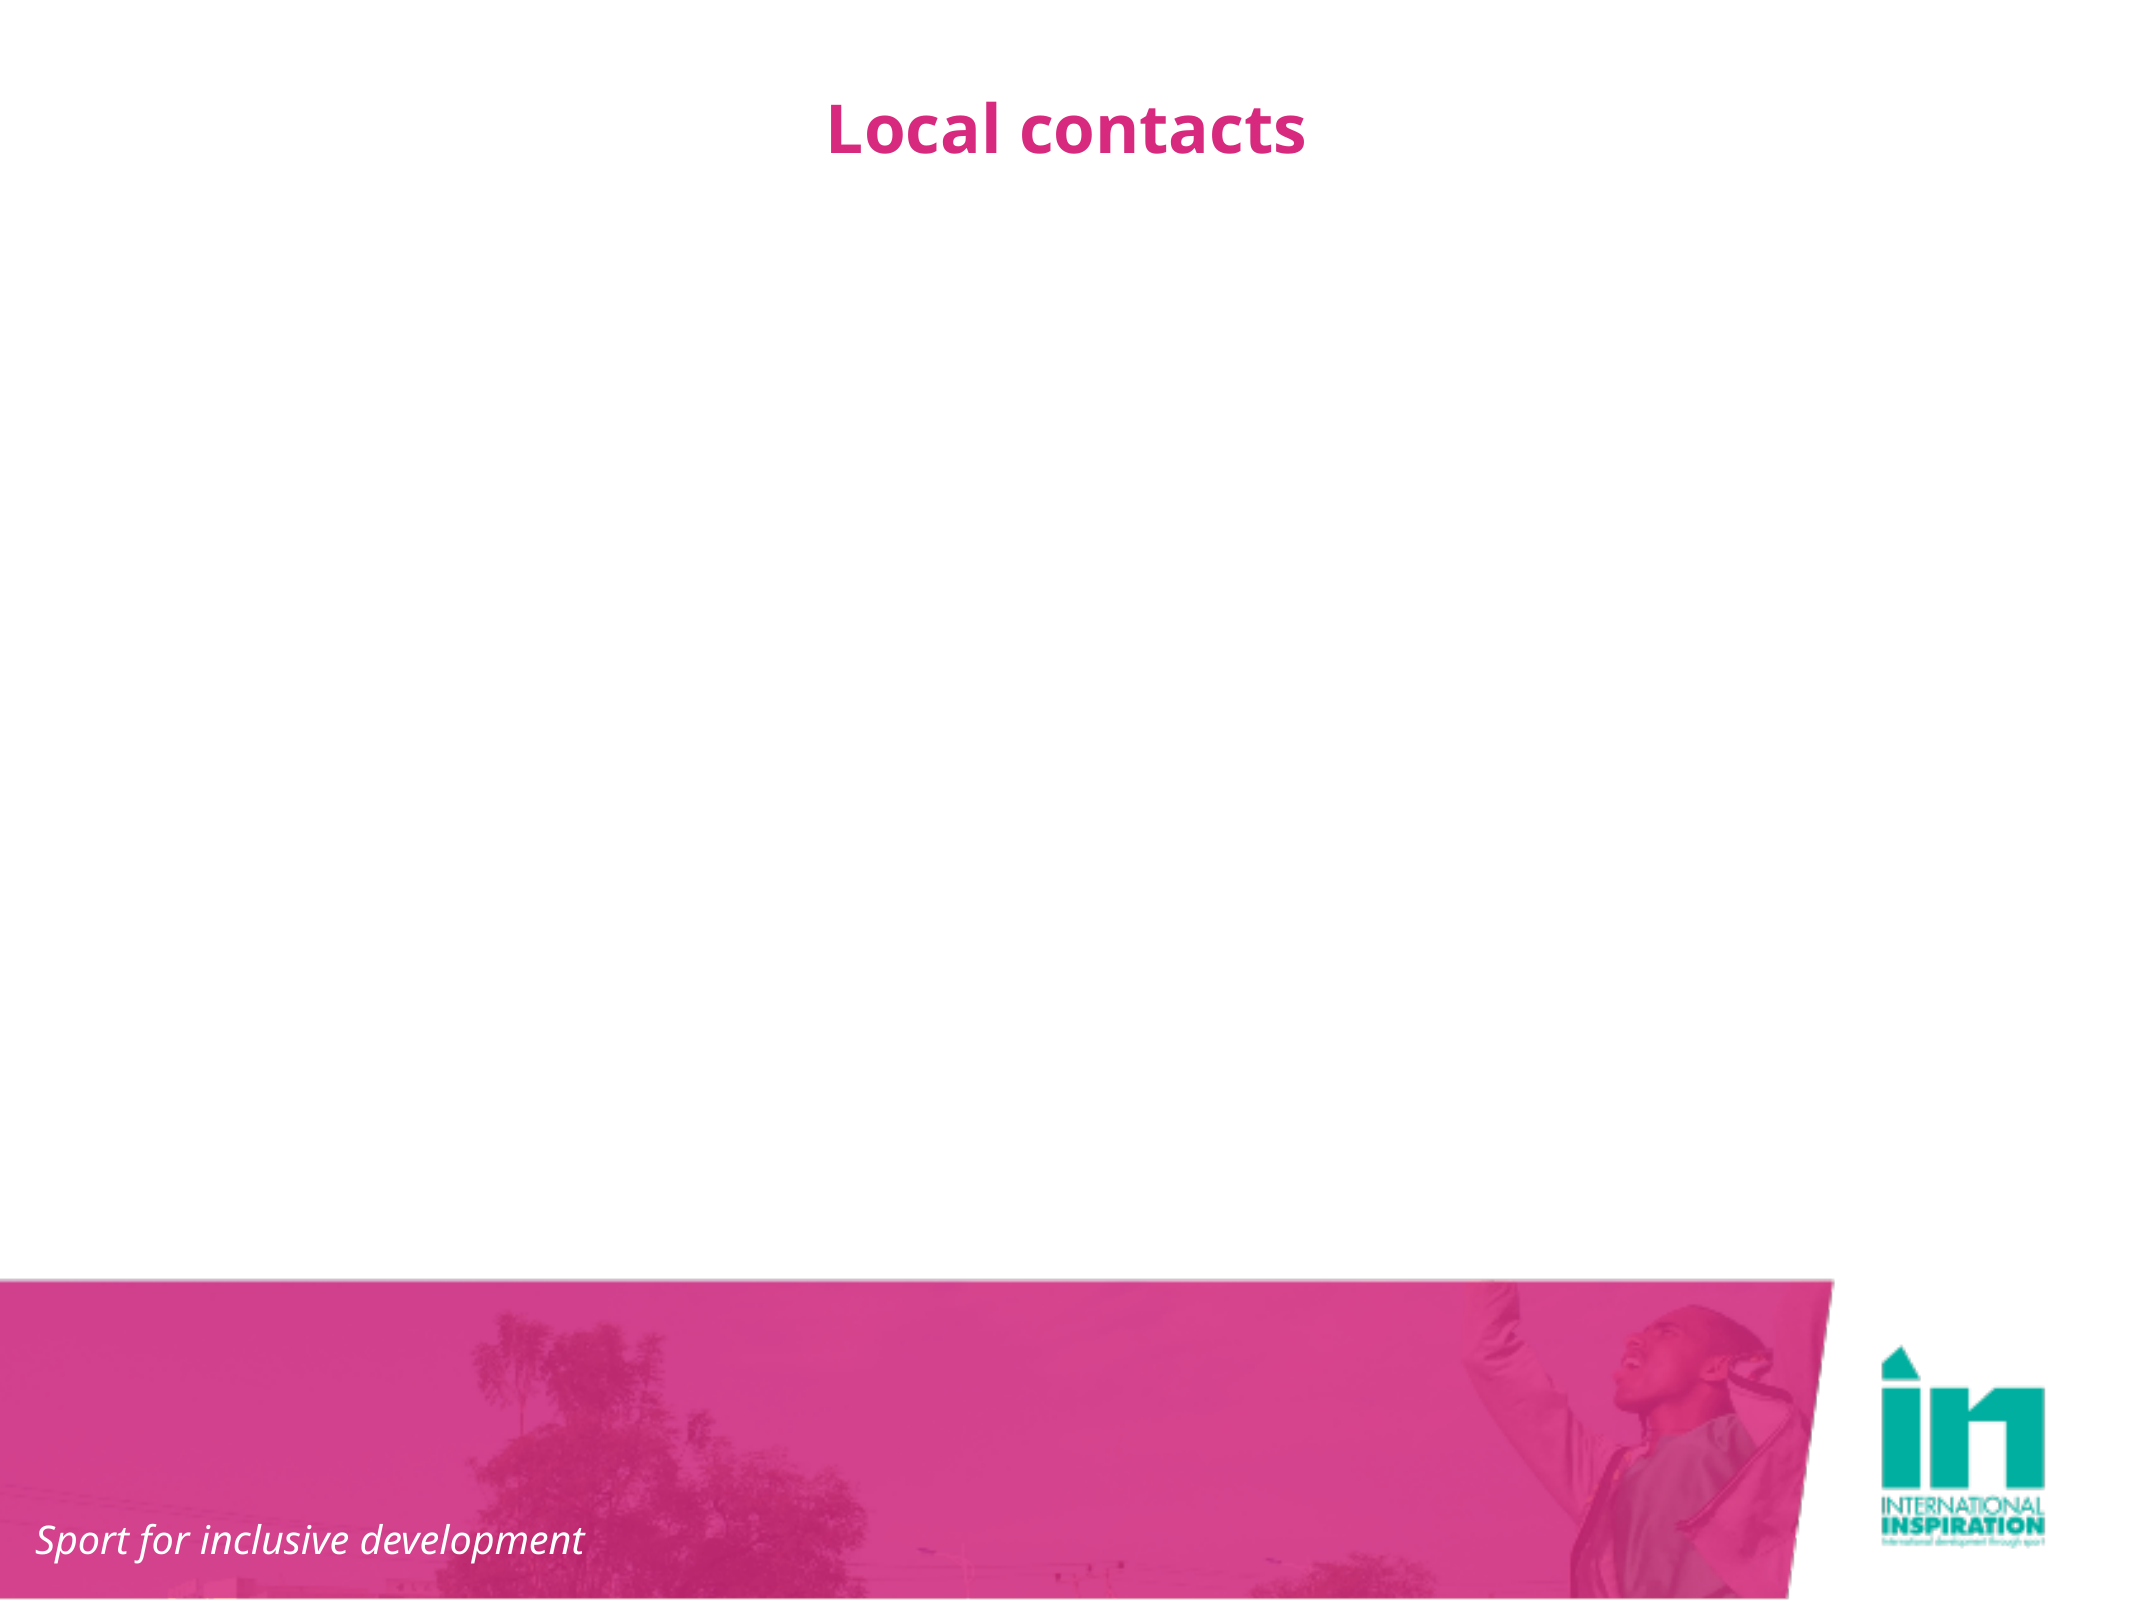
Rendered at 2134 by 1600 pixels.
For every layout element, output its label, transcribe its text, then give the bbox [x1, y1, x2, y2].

title Local contacts [207, 76, 1926, 176]
picture [0, 360, 2134, 1600]
